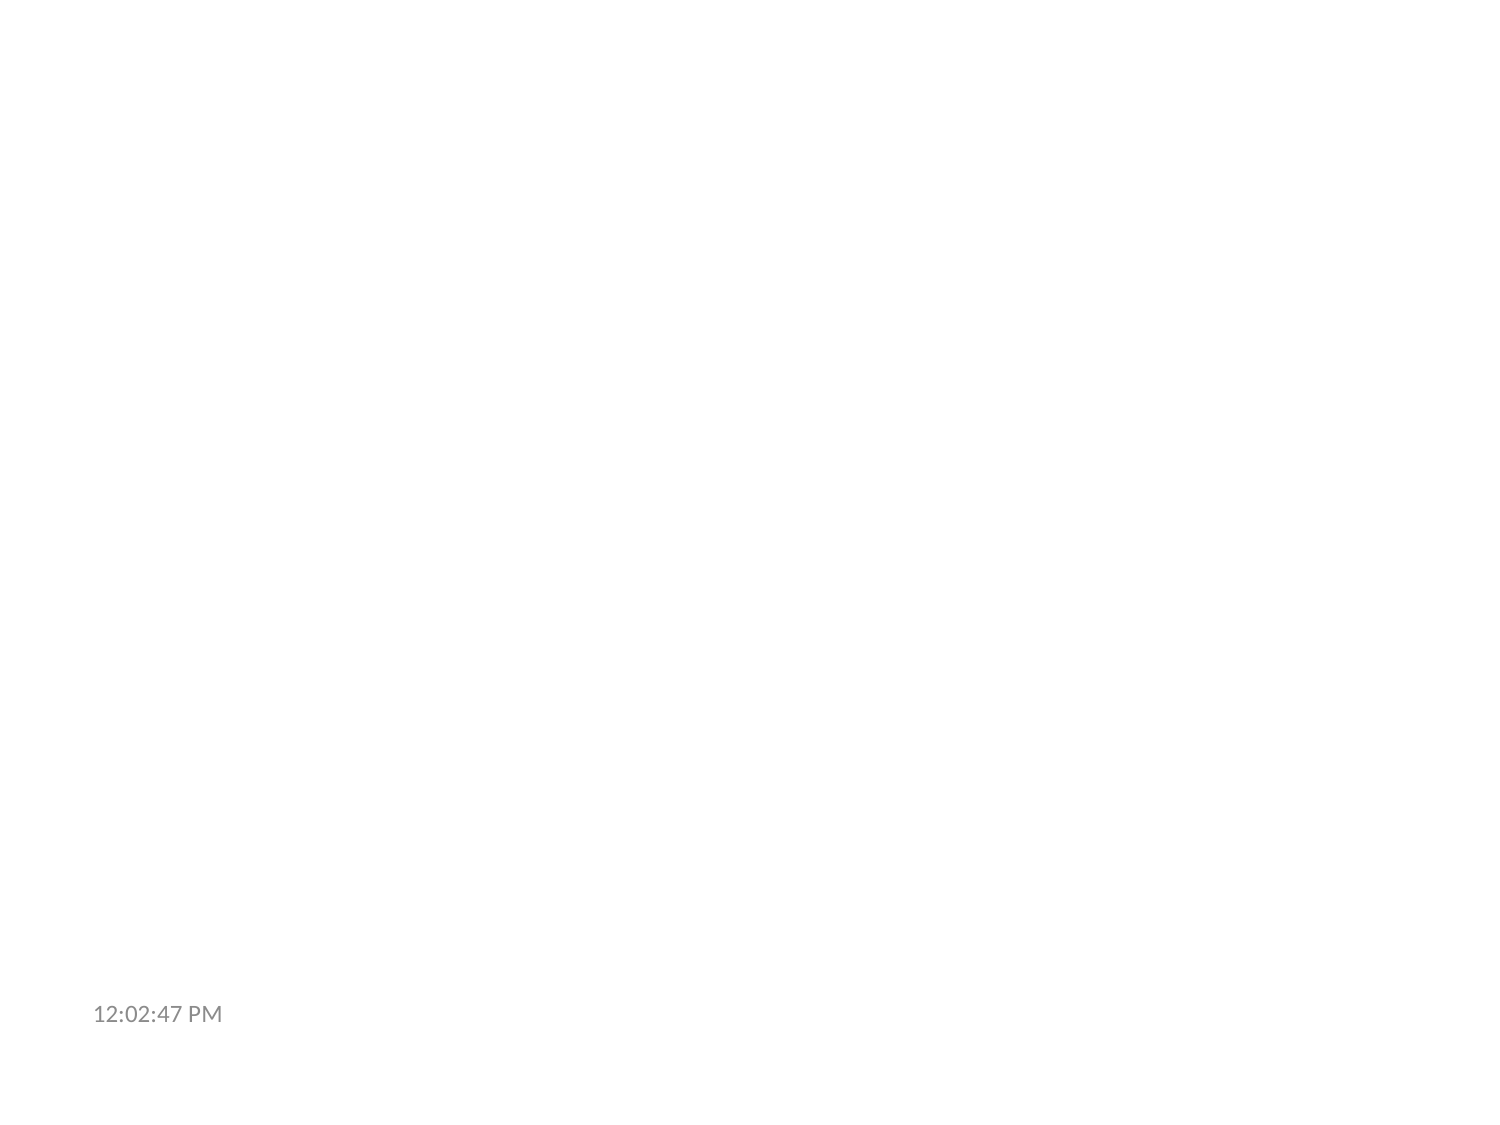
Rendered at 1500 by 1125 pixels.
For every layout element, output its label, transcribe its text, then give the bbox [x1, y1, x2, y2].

text_box 3:35:09 PM [77, 982, 428, 1043]
